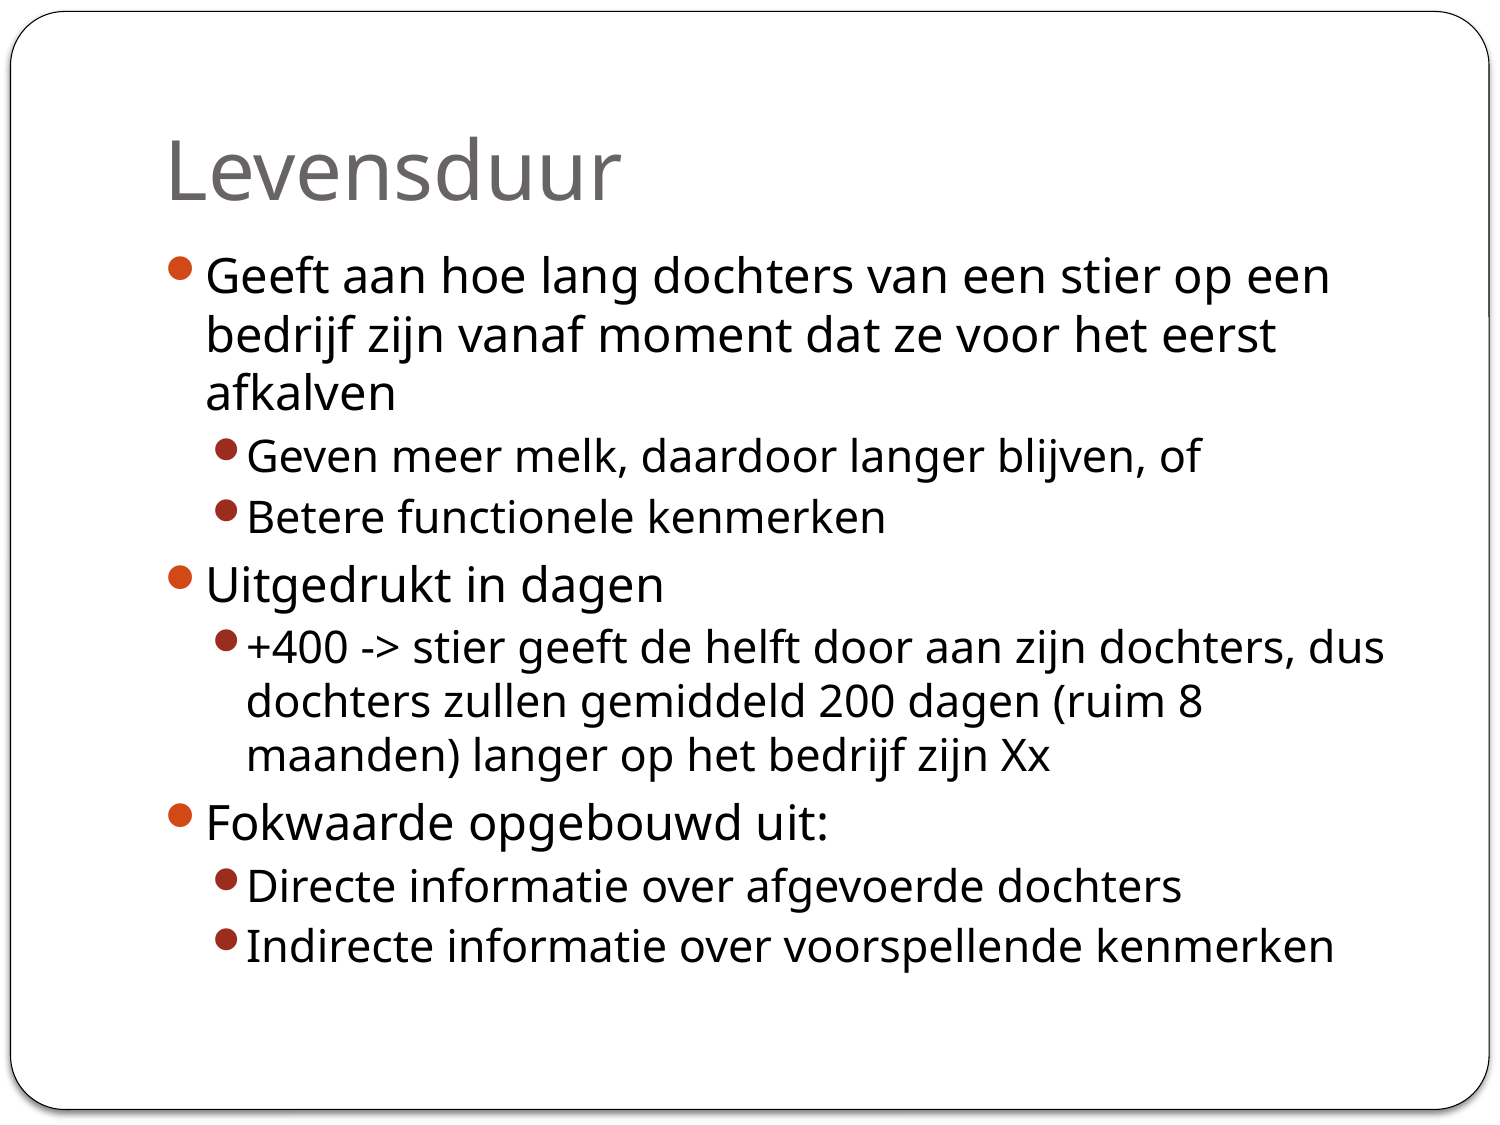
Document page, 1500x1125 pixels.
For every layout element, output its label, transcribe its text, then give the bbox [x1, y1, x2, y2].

title Levensduur [150, 45, 1425, 233]
list Geeft aan hoe lang dochters van een stier op een bedrijf zijn vanaf moment dat ze voor het eerst afkalven Geven meer melk, daardoor langer blijven, of Betere functionele kenmerken Uitgedrukt in dagen +400 -> stier geeft de helft door aan zijn dochters, dus dochters zullen gemiddeld 200 dagen (ruim 8 maanden) langer op het bedrijf zijn Xx Fokwaarde opgebouwd uit: Directe informatie over afgevoerde dochters Indirecte informatie over voorspellende kenmerken [150, 237, 1425, 988]
